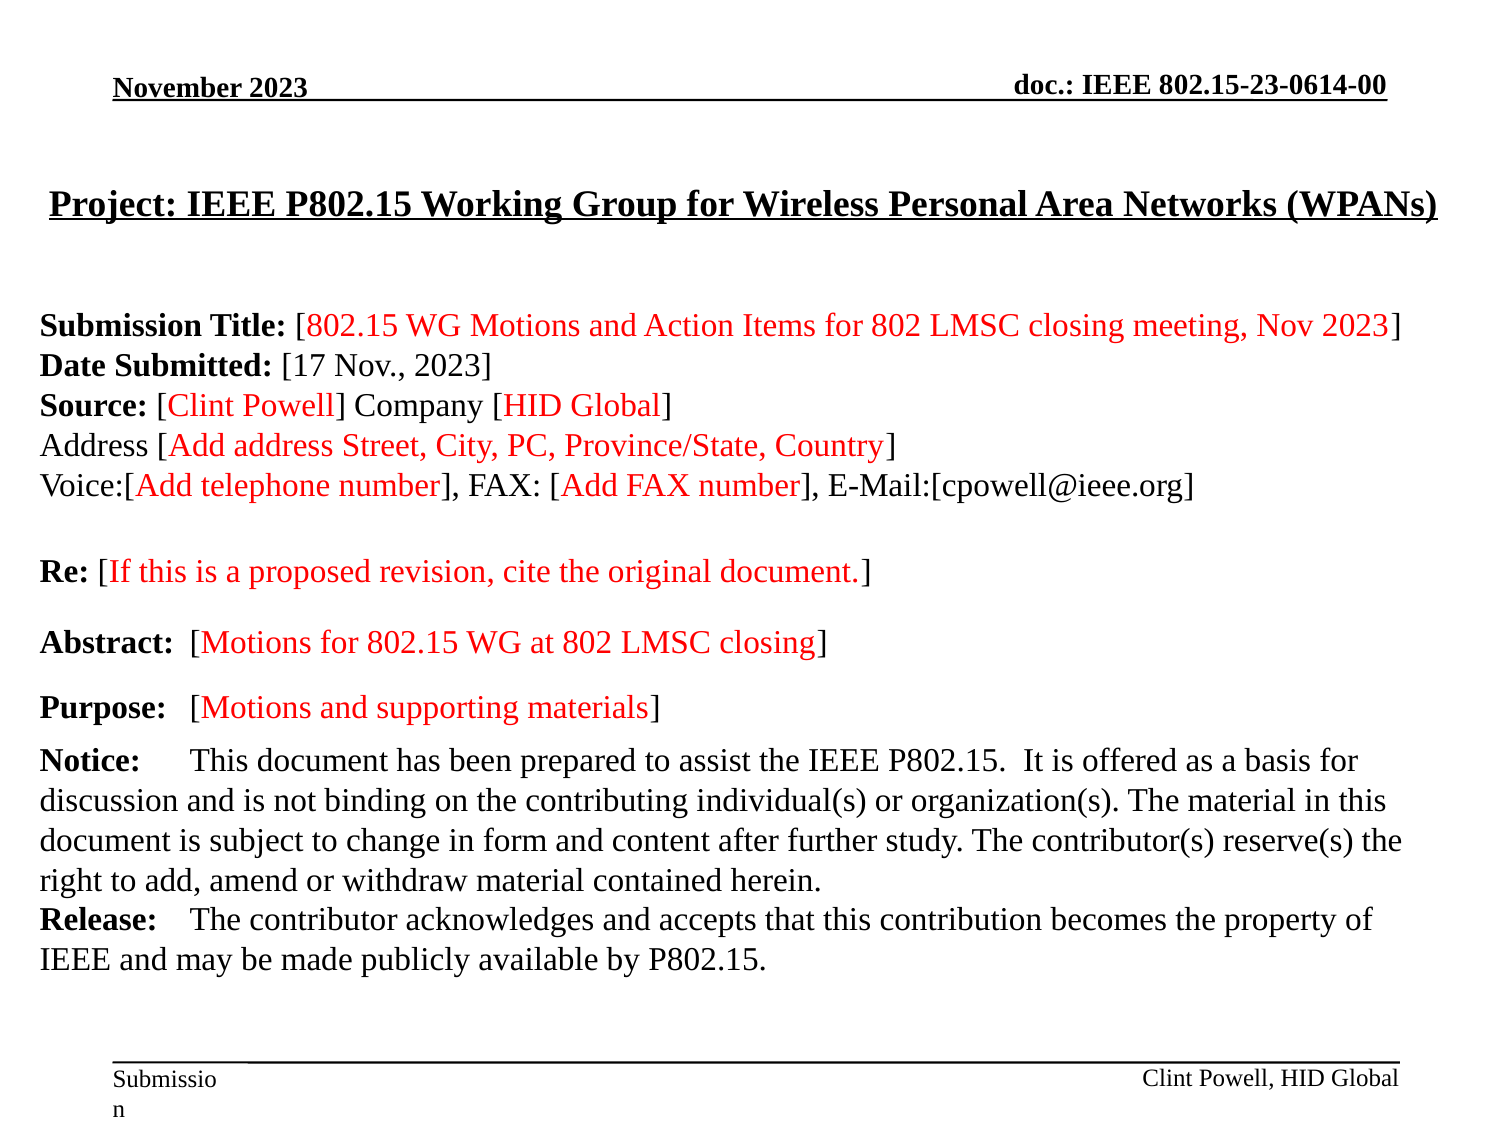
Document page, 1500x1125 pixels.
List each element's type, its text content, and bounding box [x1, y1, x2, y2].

text_box Project: IEEE P802.15 Working Group for Wireless Personal Area Networks (WPANs) Submission Title: [802.15 WG Motions and Action Items for 802 LMSC closing meeting, Nov 2023] Date Submitted: [17 Nov., 2023] Source: [Clint Powell] Company [HID Global] Address [Add address Street, City, PC, Province/State, Country] Voice:[Add telephone number], FAX: [Add FAX number], E-Mail:[cpowell@ieee.org] Re: [If this is a proposed revision, cite the original document.] Abstract: [Motions for 802.15 WG at 802 LMSC closing] Purpose: [Motions and supporting materials] Notice: This document has been prepared to assist the IEEE P802.15. It is offered as a basis for discussion and is not binding on the contributing individual(s) or organization(s). The material in this document is subject to change in form and content after further study. The contributor(s) reserve(s) the right to add, amend or withdraw material contained herein. Release: The contributor acknowledges and accepts that this contribution becomes the property of IEEE and may be made publicly available by P802.15. [24, 171, 1463, 985]
